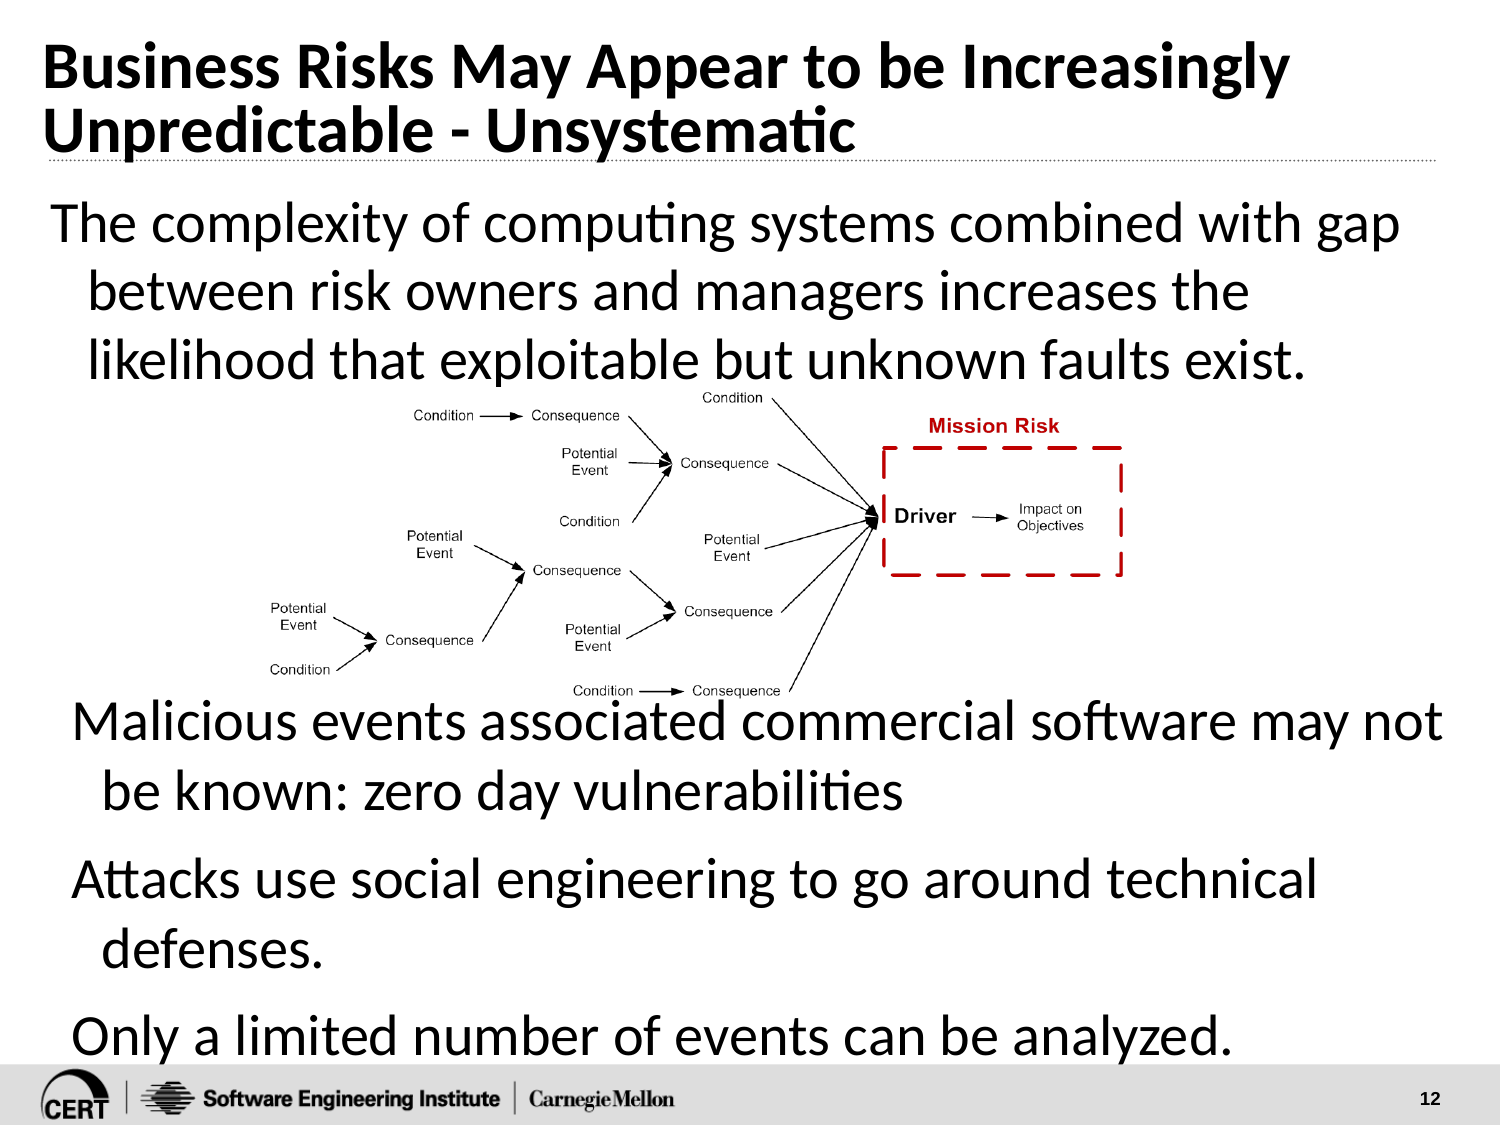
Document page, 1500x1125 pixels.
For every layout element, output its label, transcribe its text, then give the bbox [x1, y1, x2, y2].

text_box Malicious events associated commercial software may not be known: zero day vulnerabilities Attacks use social engineering to go around technical defenses. Only a limited number of events can be analyzed. [57, 675, 1477, 1075]
list The complexity of computing systems combined with gap between risk owners and managers increases the likelihood that exploitable but unknown faults exist. [49, 187, 1438, 401]
picture [24, 1065, 688, 1125]
title Business Risks May Appear to be Increasingly Unpredictable - Unsystematic [42, 37, 1434, 155]
picture [224, 387, 1138, 701]
